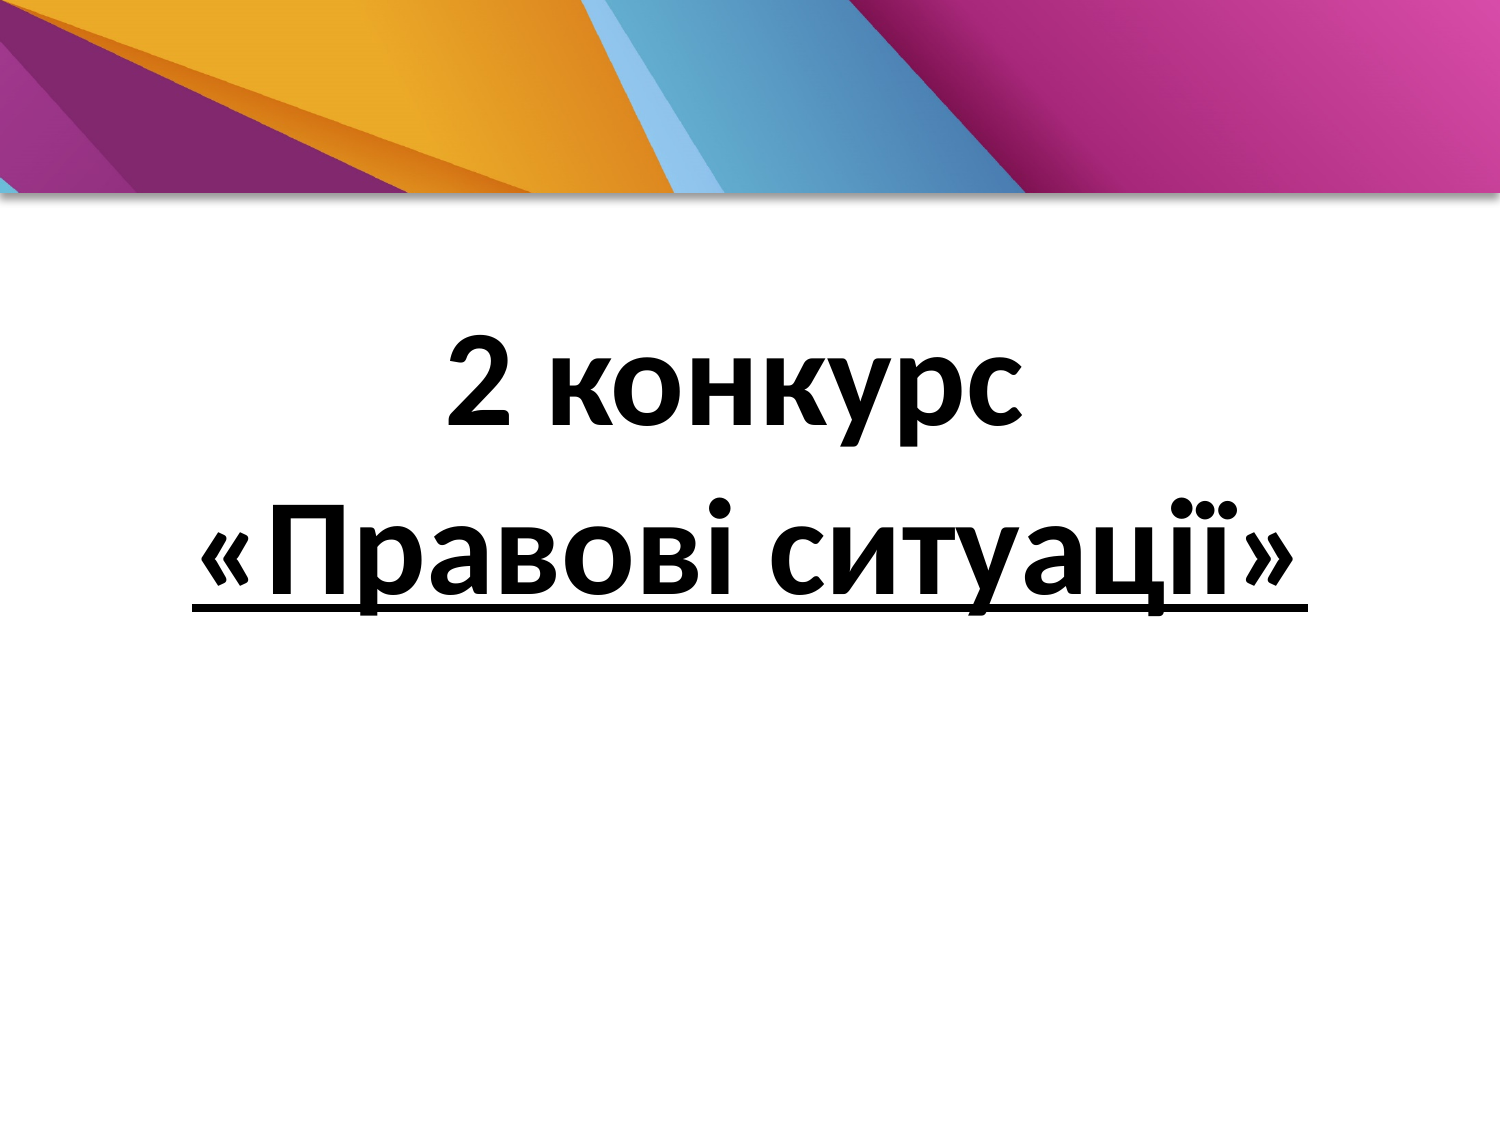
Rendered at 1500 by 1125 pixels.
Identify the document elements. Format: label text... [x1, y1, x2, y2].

list 2 конкурс «Правові ситуації» [103, 299, 1397, 1014]
picture [0, 0, 1500, 193]
